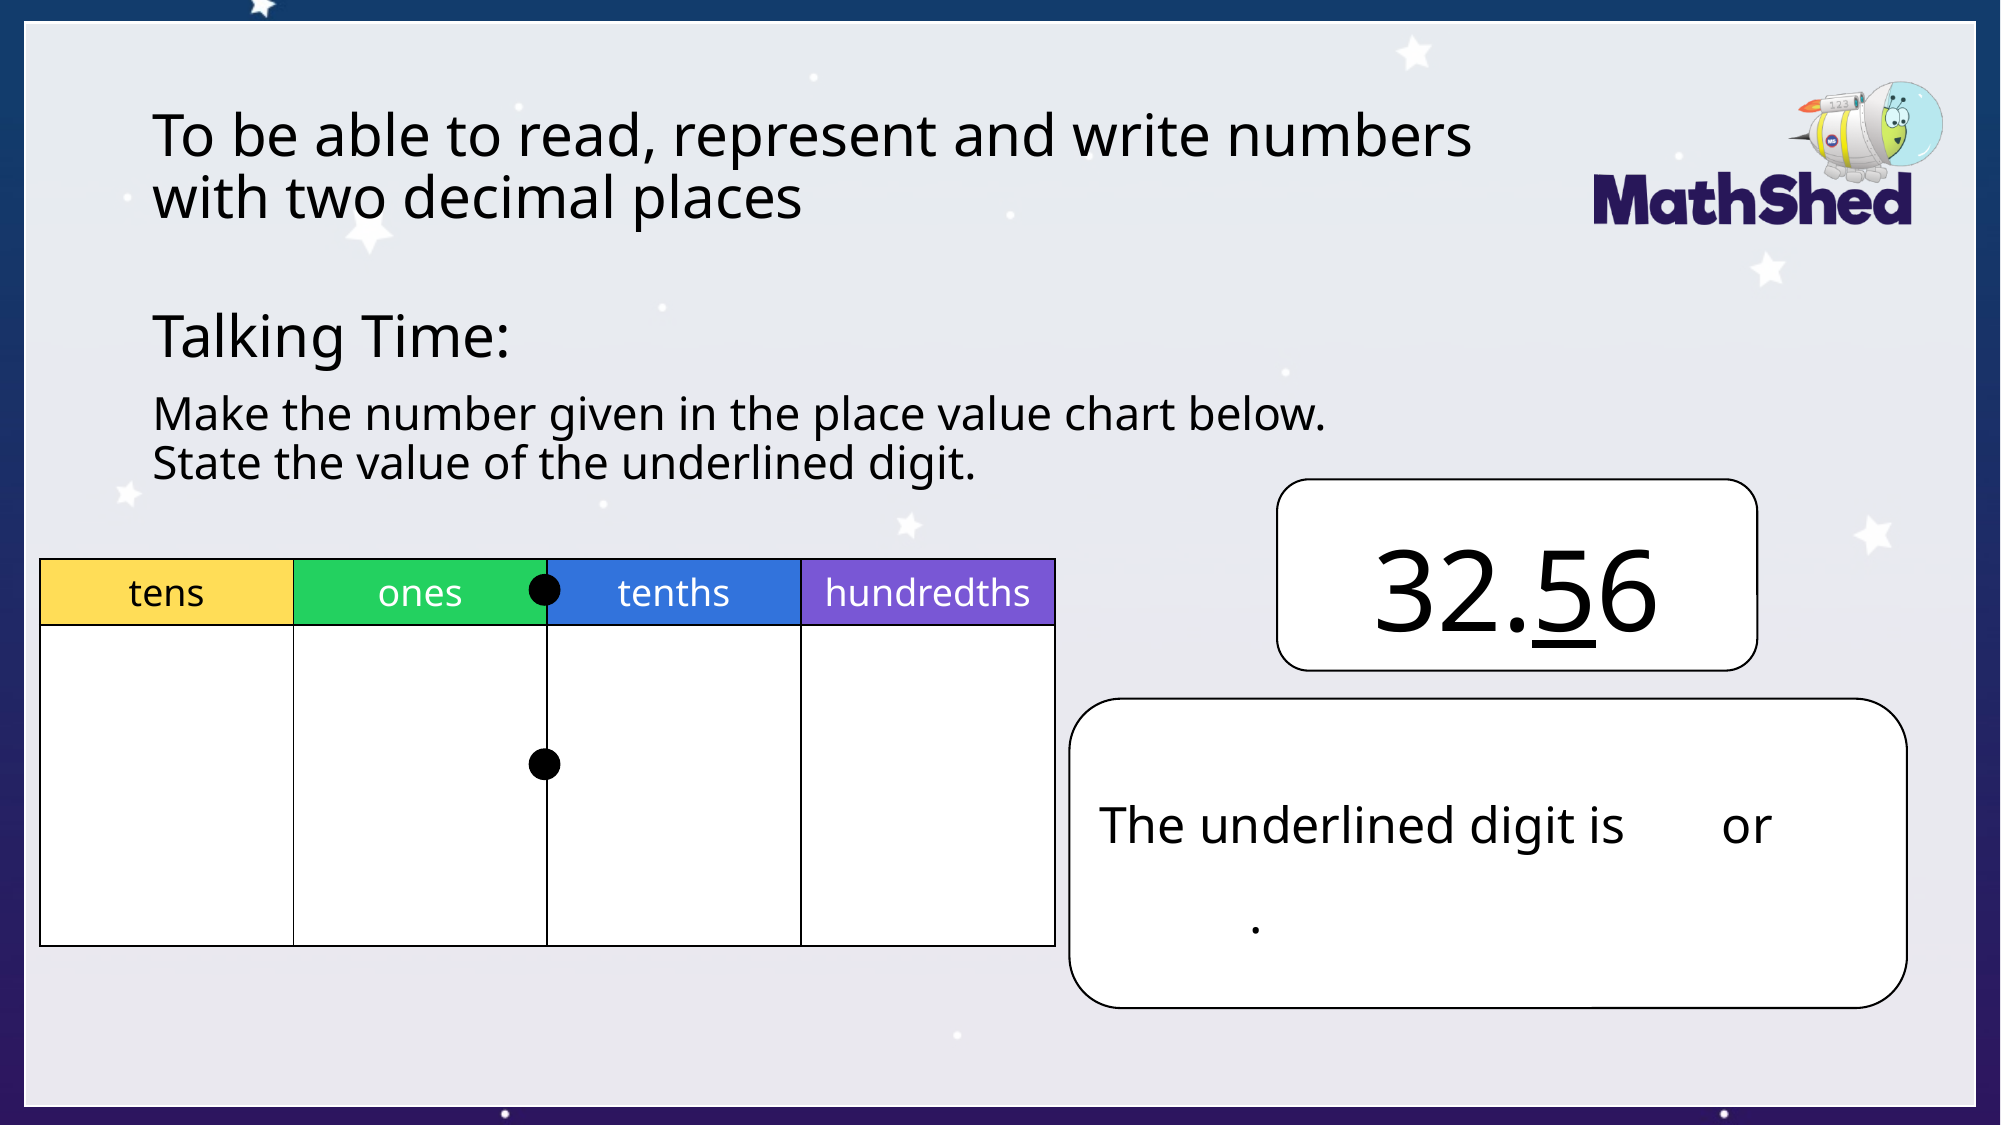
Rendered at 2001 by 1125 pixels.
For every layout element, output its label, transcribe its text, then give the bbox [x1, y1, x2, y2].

list Talking Time: Make the number given in the place value chart below. State the value of the underlined digit. [137, 299, 1863, 1014]
text_box The underlined digit is 0.5 or five tenths. [1068, 697, 1908, 1010]
text_box 32.56 [1276, 478, 1759, 672]
title To be able to read, represent and write numbers with two decimal places [137, 59, 1578, 278]
text_box [528, 748, 561, 781]
table_cell [294, 626, 546, 945]
picture [0, 0, 2001, 1125]
table_header tenths [548, 560, 800, 624]
table_cell [41, 626, 293, 945]
table_header hundredths [802, 560, 1054, 624]
table_header tens [41, 560, 293, 624]
table_header ones [294, 560, 546, 624]
text_box [528, 573, 561, 606]
table_cell [548, 626, 800, 945]
table_cell [802, 626, 1054, 945]
